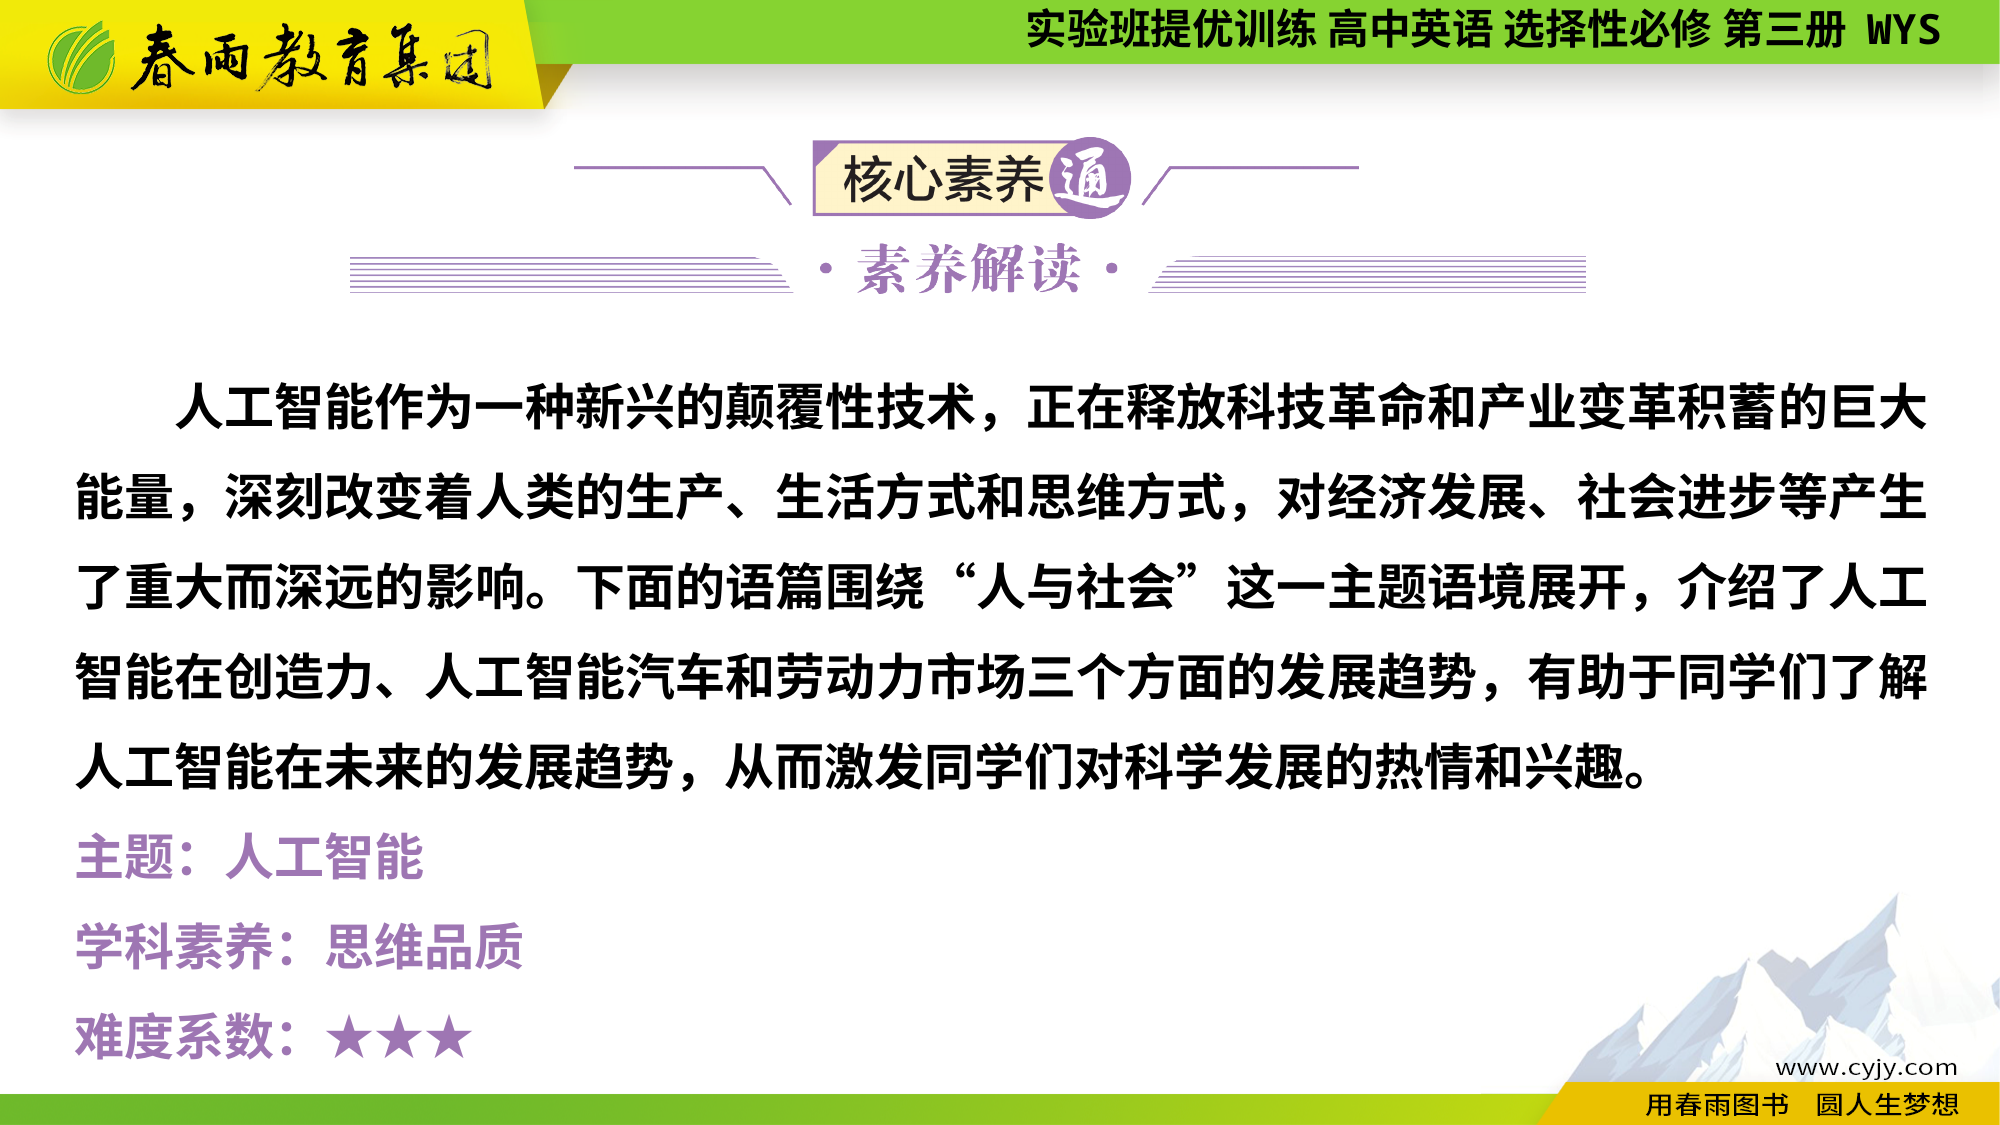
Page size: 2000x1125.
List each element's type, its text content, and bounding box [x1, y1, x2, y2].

picture [0, 0, 2000, 1125]
list 人工智能作为一种新兴的颠覆性技术，正在释放科技革命和产业变革积蓄的巨大能量，深刻改变着人类的生产、生活方式和思维方式，对经济发展、社会进步等产生了重大而深远的影响。下面的语篇围绕“人与社会”这一主题语境展开，介绍了人工智能在创造力、人工智能汽车和劳动力市场三个方面的发展趋势，有助于同学们了解人工智能在未来的发展趋势，从而激发同学们对科学发展的热情和兴趣。 主题：人工智能 学科素养：思维品质 难度系数：★★★ [59, 338, 1944, 1069]
